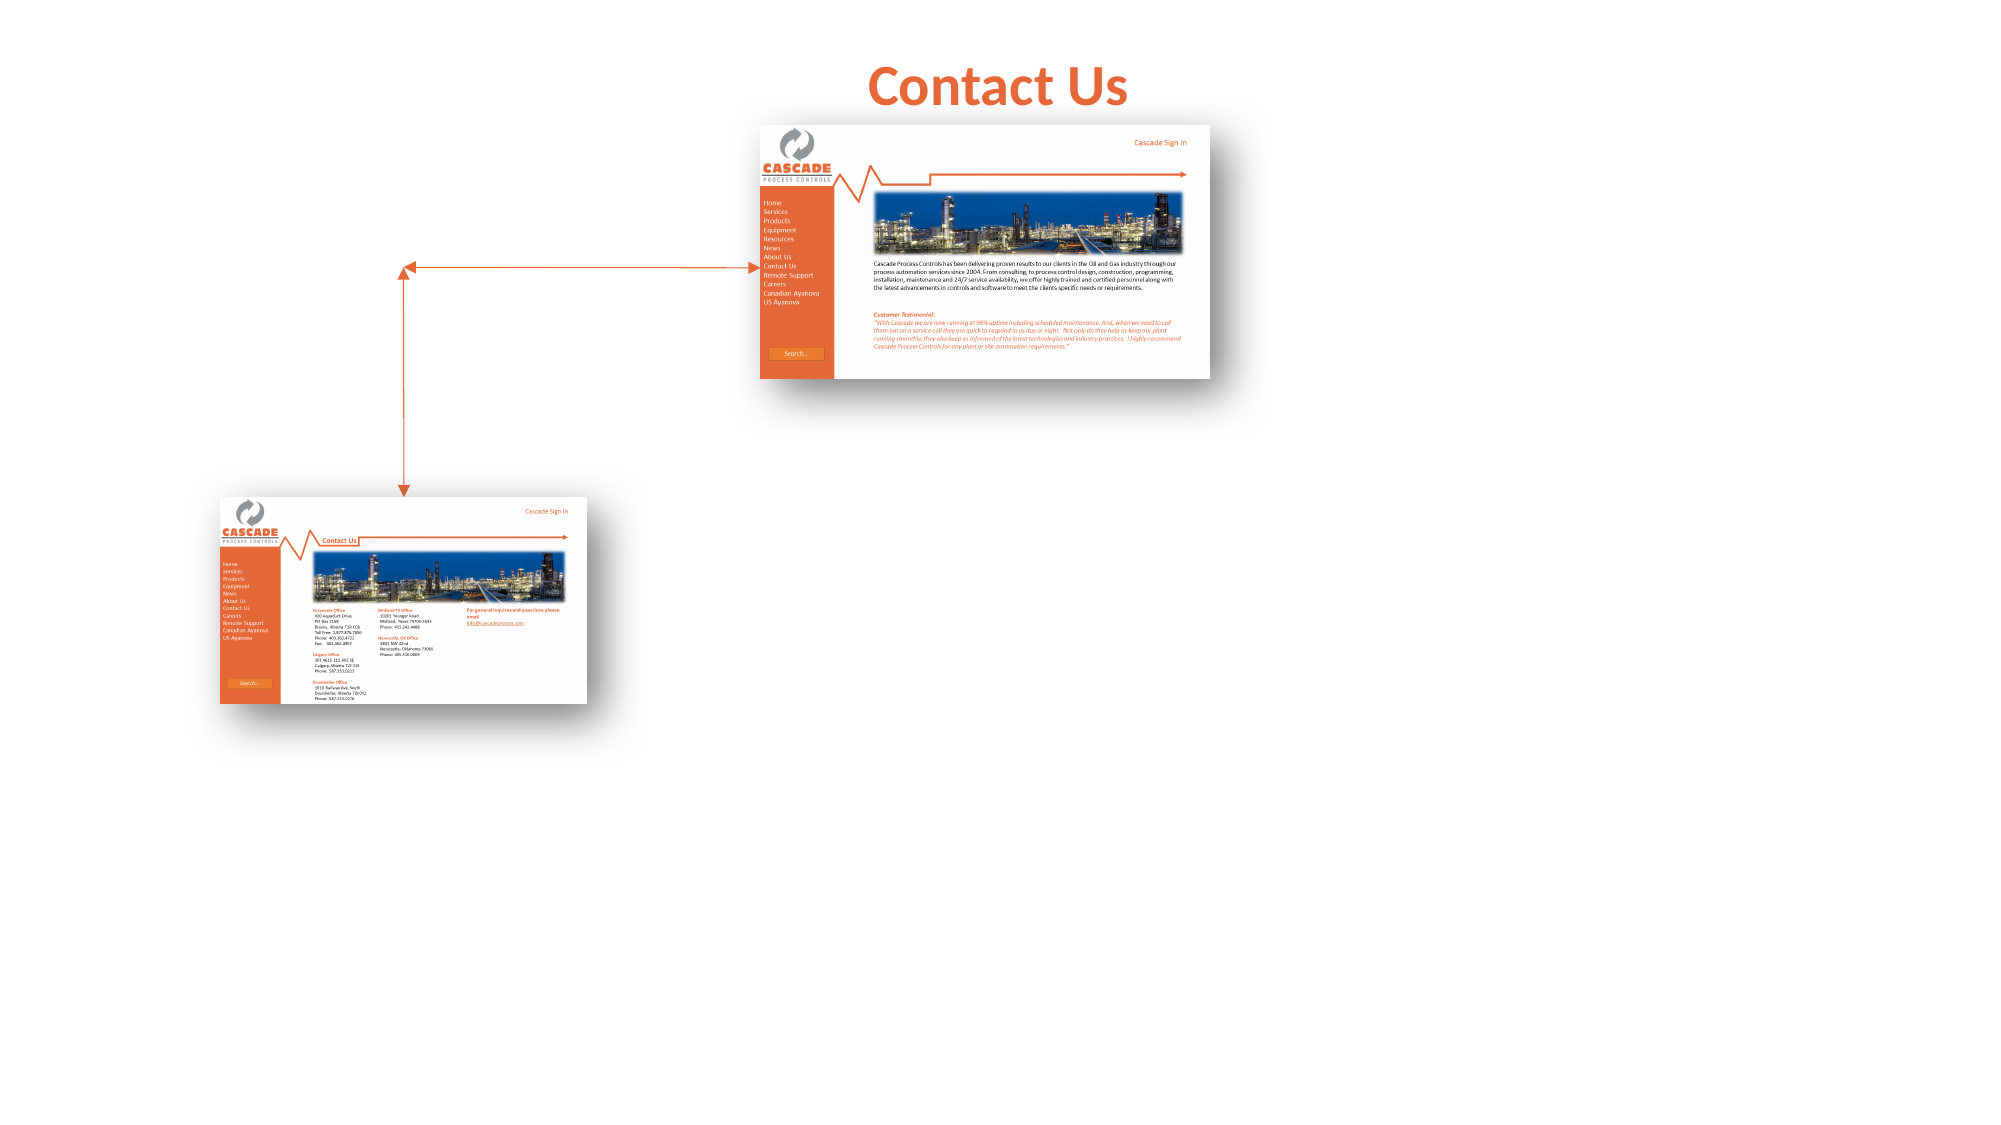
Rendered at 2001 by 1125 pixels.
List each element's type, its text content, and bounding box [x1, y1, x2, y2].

text_box Contact Us [853, 40, 1144, 125]
picture [760, 125, 1210, 379]
picture [220, 497, 587, 704]
